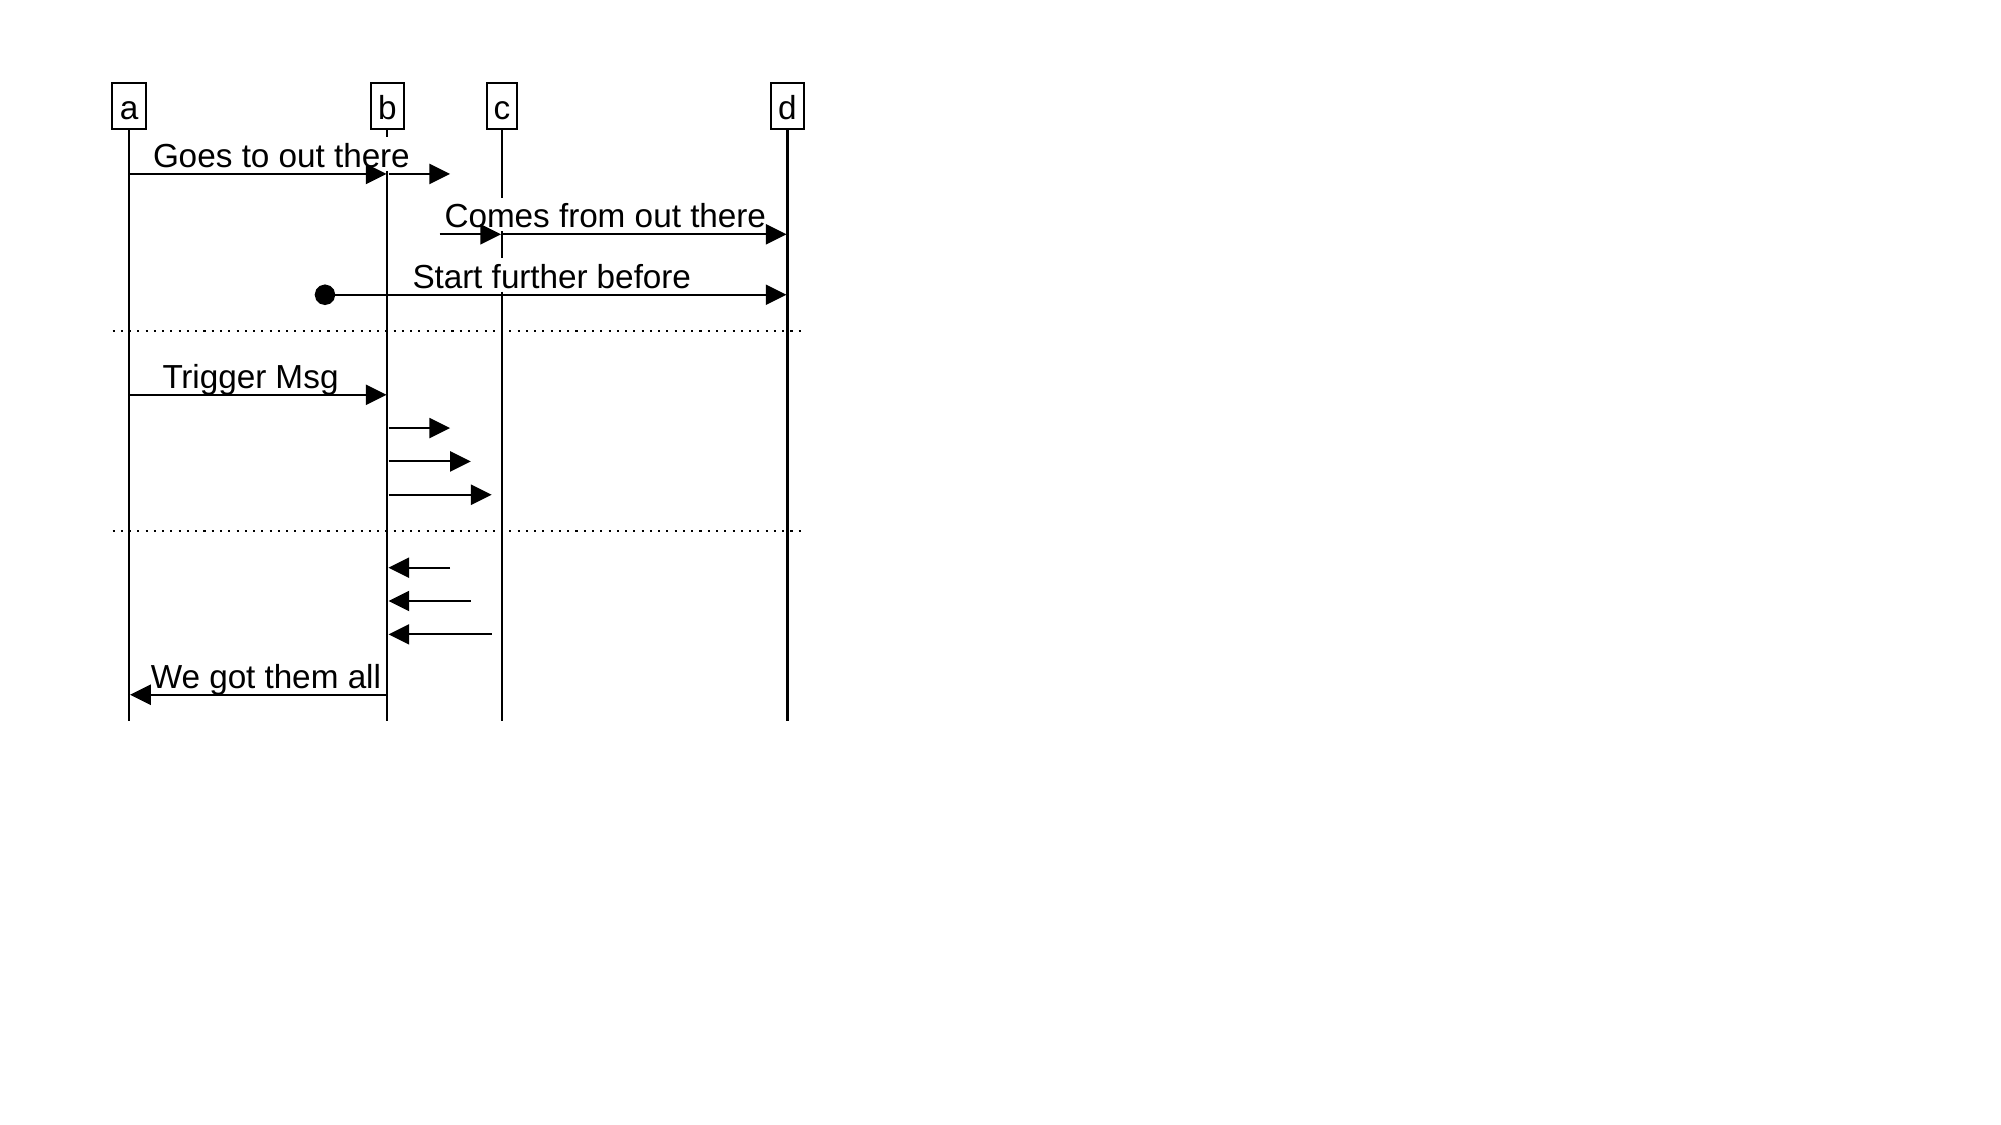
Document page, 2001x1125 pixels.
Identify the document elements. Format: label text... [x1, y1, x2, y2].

text_box c [487, 83, 517, 130]
text_box a [112, 83, 146, 130]
text_box Goes to out there [150, 135, 413, 173]
text_box d [770, 83, 805, 130]
text_box We got them all [148, 656, 384, 694]
text_box b [370, 83, 405, 130]
text_box Start further before [410, 256, 694, 294]
text_box Comes from out there [442, 195, 769, 233]
text_box [74, 74, 844, 721]
text_box Trigger Msg [159, 356, 342, 394]
